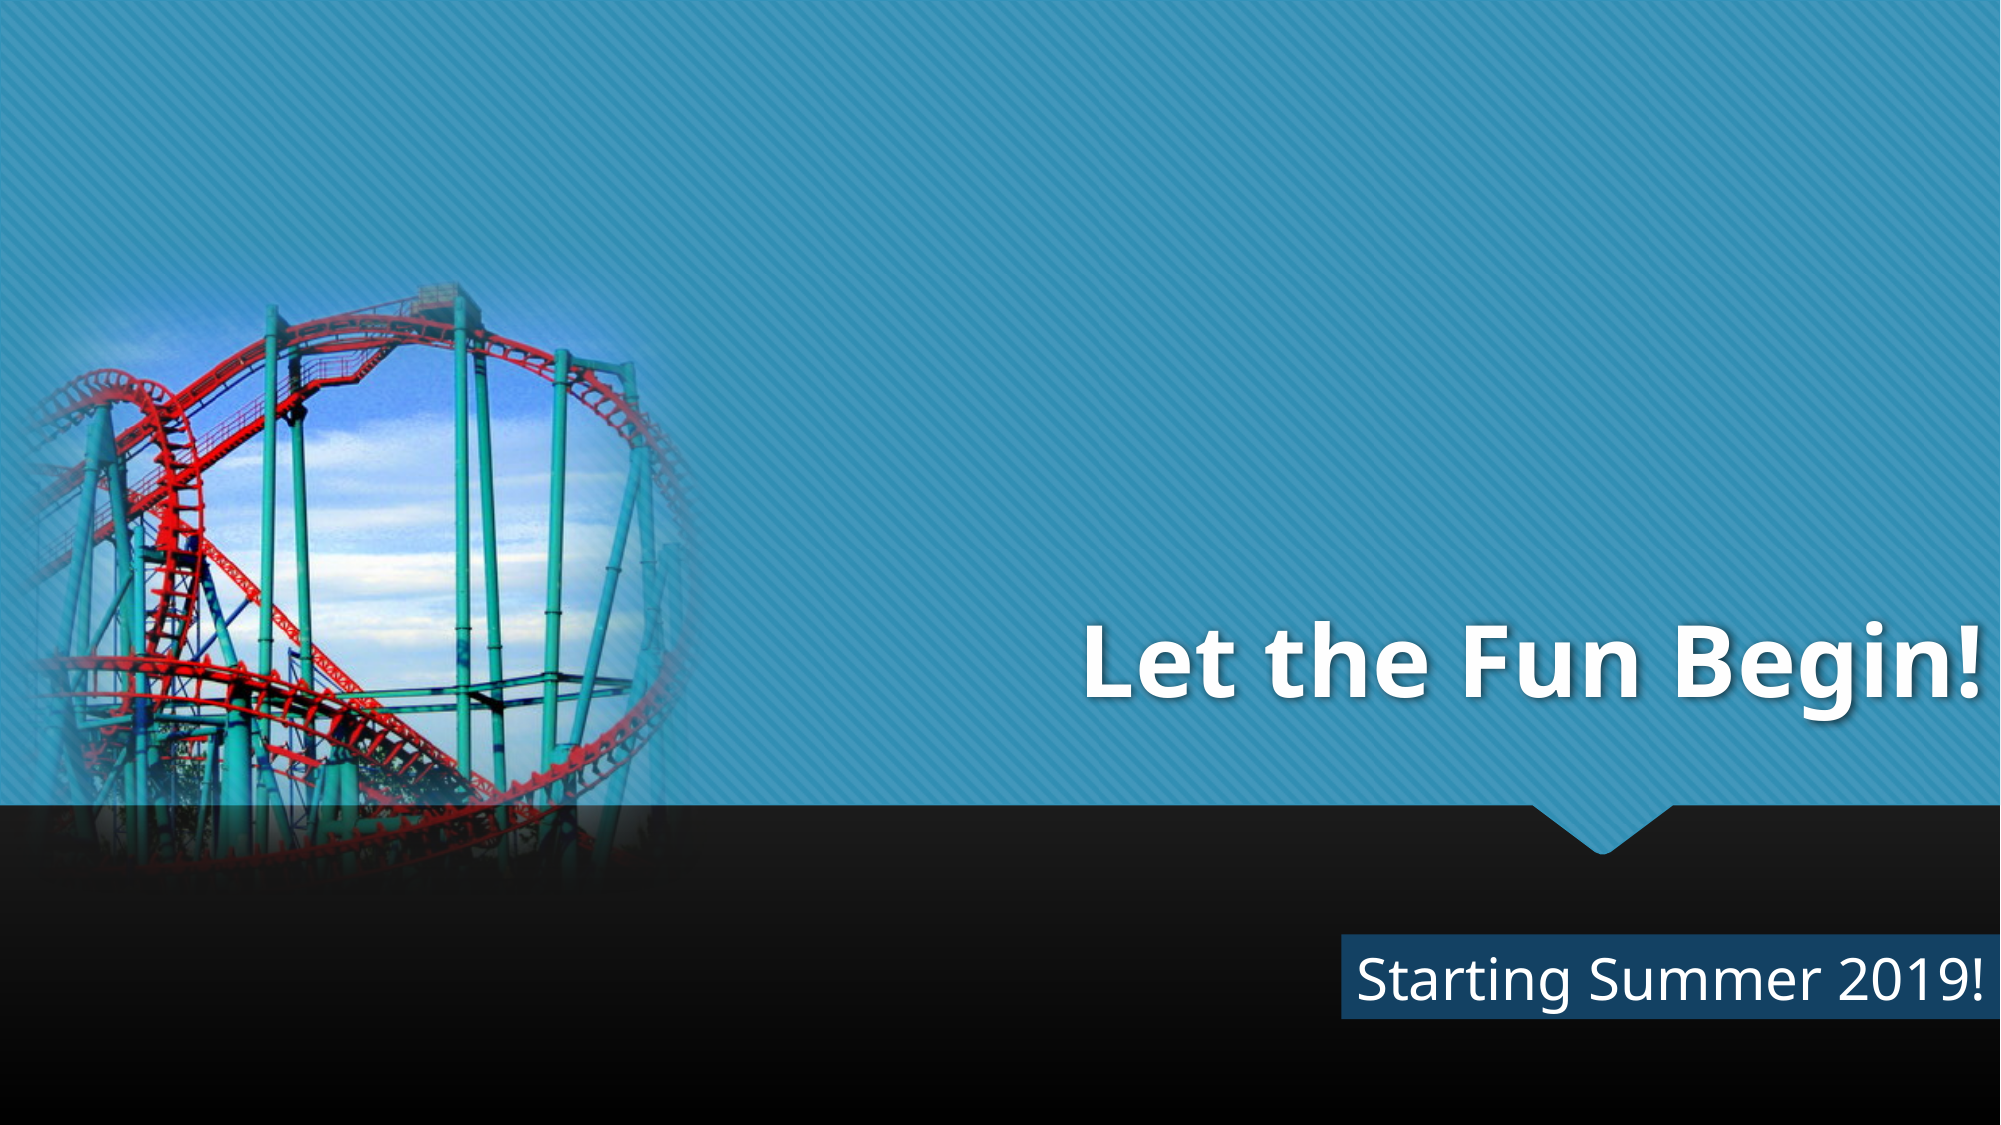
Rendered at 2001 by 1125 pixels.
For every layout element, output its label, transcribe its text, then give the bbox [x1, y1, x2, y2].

title Let the Fun Begin! [719, 484, 2000, 726]
picture [0, 224, 719, 901]
text_box Starting Summer 2019! [1341, 934, 2000, 1020]
